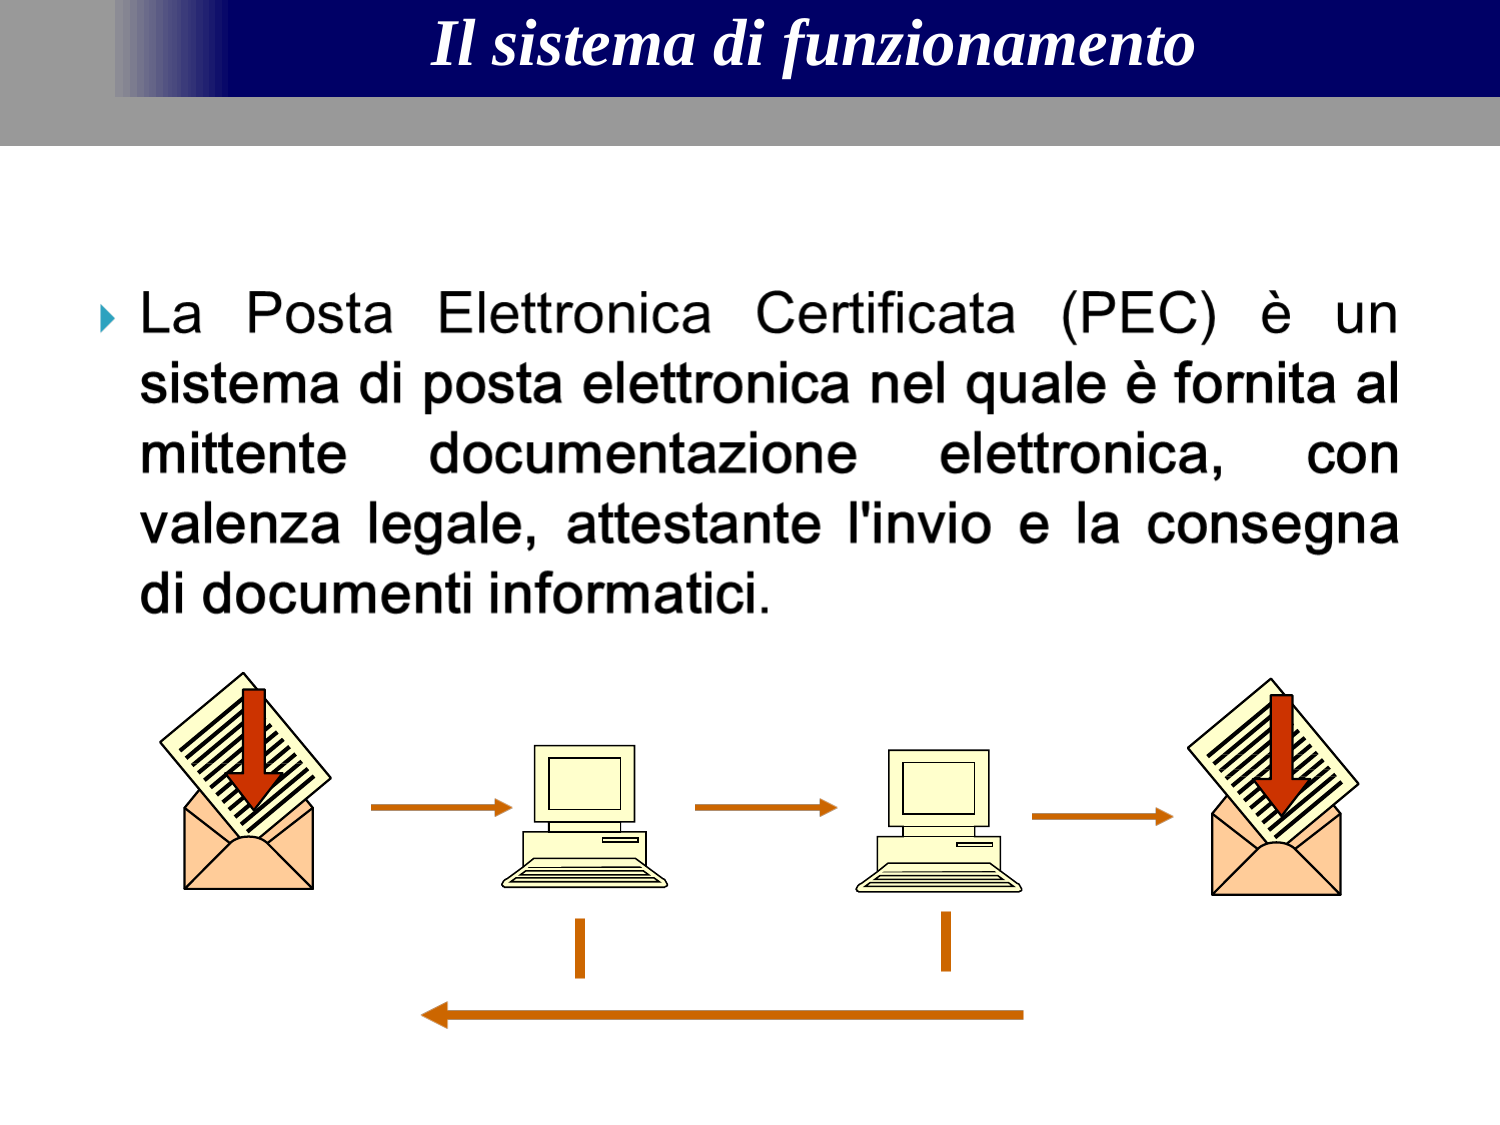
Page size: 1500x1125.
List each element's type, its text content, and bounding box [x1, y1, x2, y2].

picture [0, 0, 1500, 1125]
text_box Il sistema di funzionamento [93, 0, 1500, 129]
